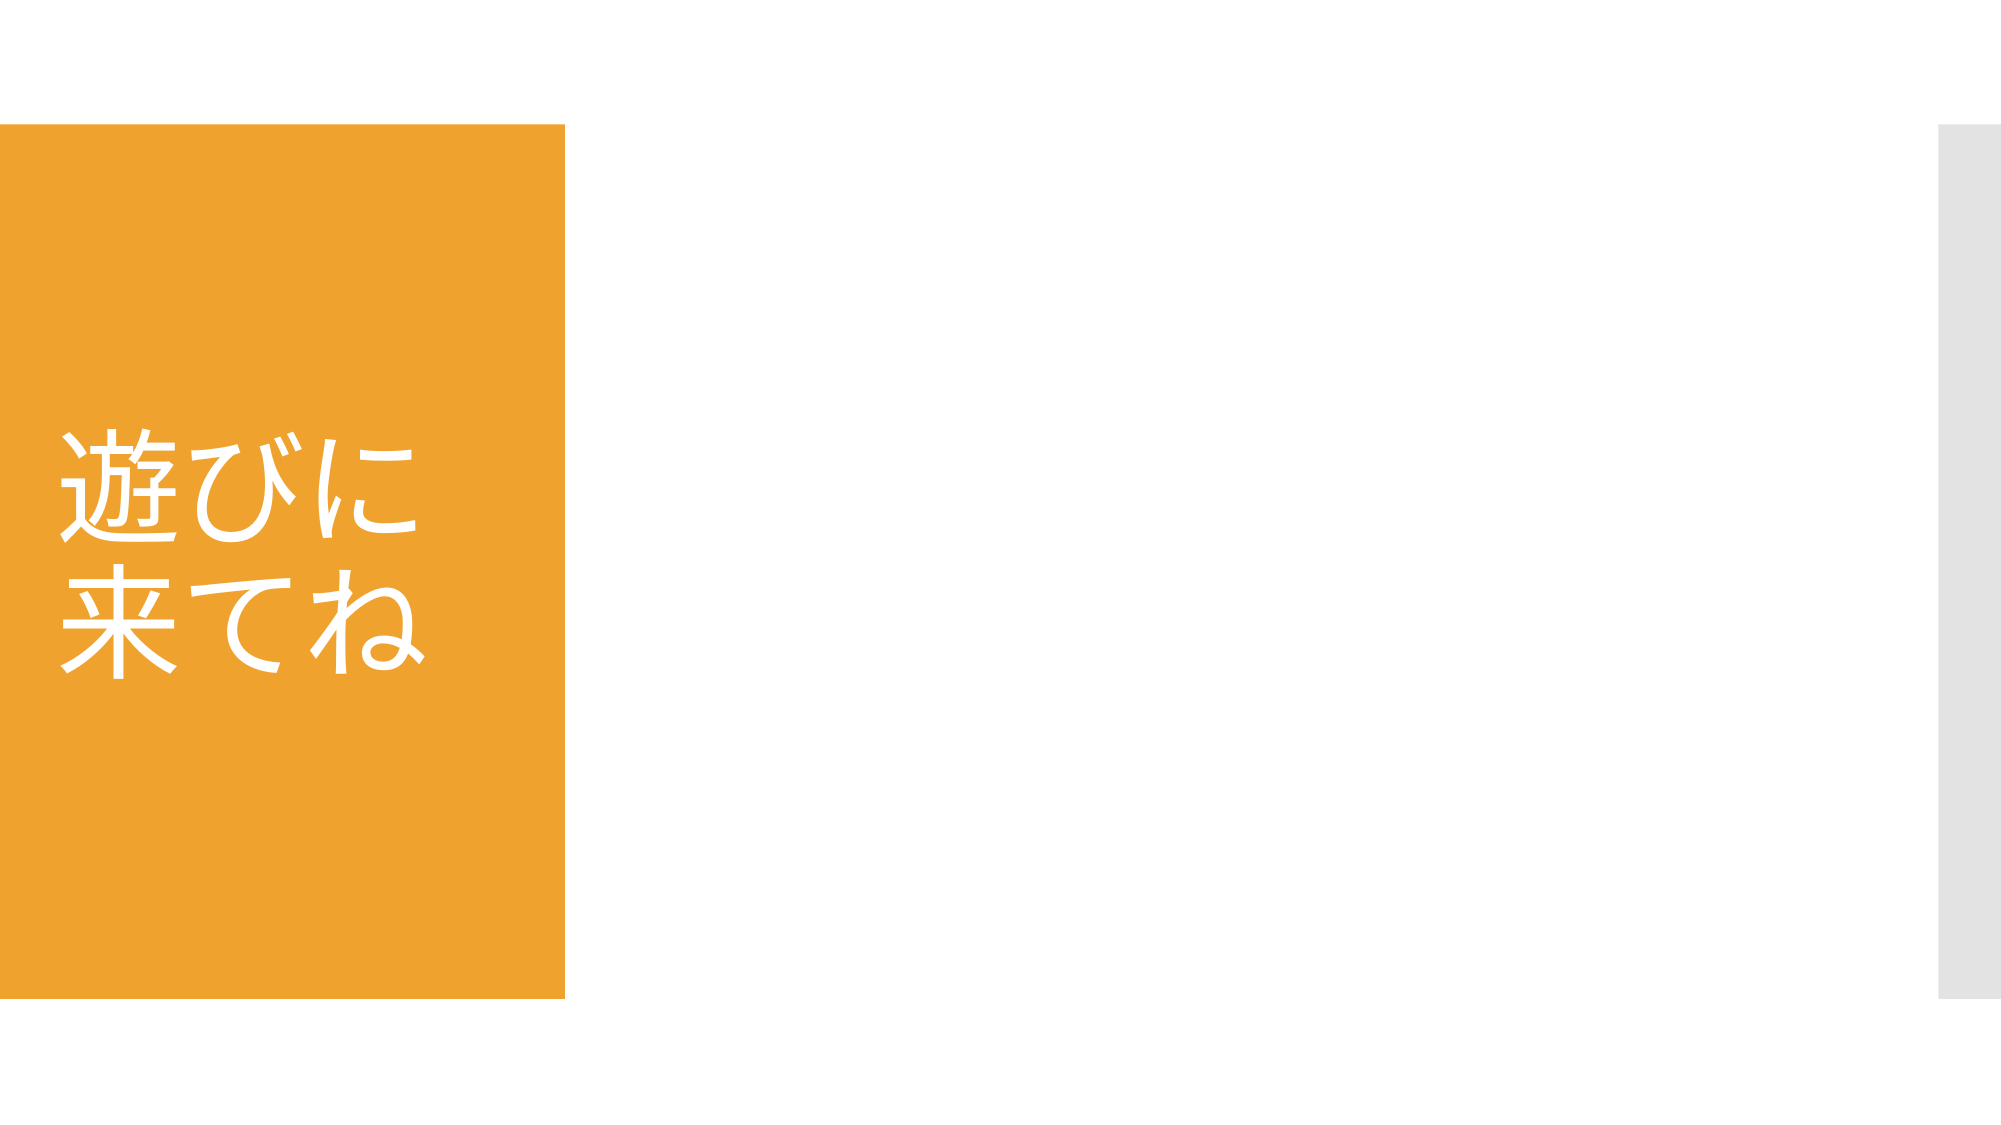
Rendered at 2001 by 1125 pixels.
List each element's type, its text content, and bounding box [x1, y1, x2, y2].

title 遊びに来てね [41, 184, 525, 940]
